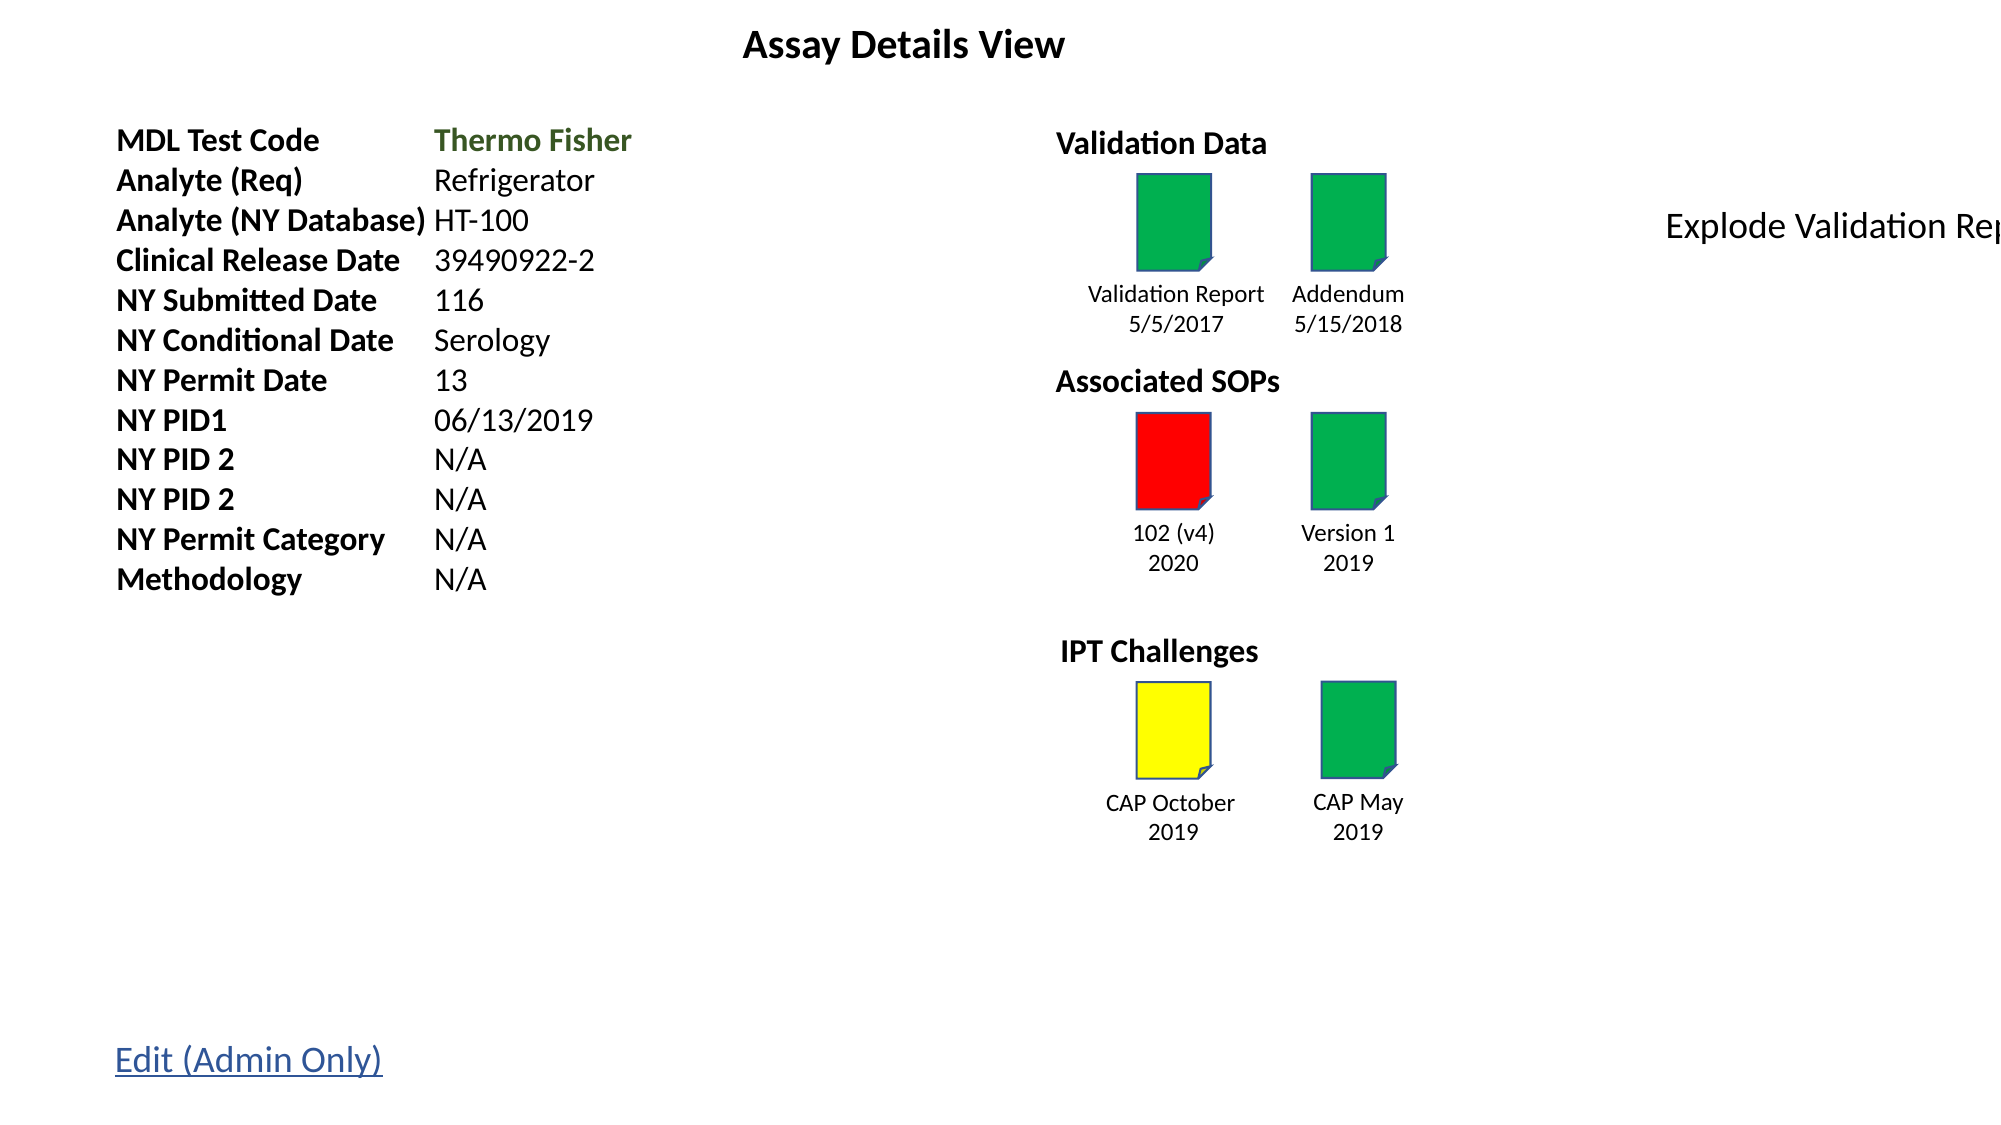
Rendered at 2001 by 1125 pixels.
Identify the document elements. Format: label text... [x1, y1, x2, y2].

text_box [1135, 411, 1214, 509]
text_box IPT Challenges [1045, 621, 1274, 677]
text_box Assay Details View [727, 9, 1081, 75]
text_box [1320, 680, 1399, 777]
text_box Version 1 2019 [1286, 509, 1411, 584]
text_box CAP May 2019 [1298, 777, 1419, 853]
text_box MDL Test Code Thermo Fisher Analyte (Req) Refrigerator Analyte (NY Database) HT-100 Clinical Release Date 39490922-2 NY Submitted Date 116 NY Conditional Date Serology NY Permit Date 13 NY PID1 06/13/2019 NY PID 2 N/A NY PID 2 N/A NY Permit Category N/A Methodology N/A [101, 110, 648, 752]
text_box Validation Data [1041, 113, 1284, 169]
text_box [1310, 173, 1389, 270]
text_box 102 (v4) 2020 [1117, 509, 1231, 614]
text_box Validation Report 5/5/2017 [1073, 270, 1277, 346]
text_box Addendum 5/15/2018 [1277, 270, 1421, 346]
text_box Explode Validation Report [1650, 193, 2000, 254]
text_box [1310, 411, 1389, 509]
text_box CAP October 2019 [1091, 778, 1257, 854]
text_box Edit (Admin Only) [100, 1027, 398, 1088]
text_box Associated SOPs [1040, 352, 1296, 407]
text_box [1136, 173, 1215, 270]
text_box [1135, 681, 1214, 778]
